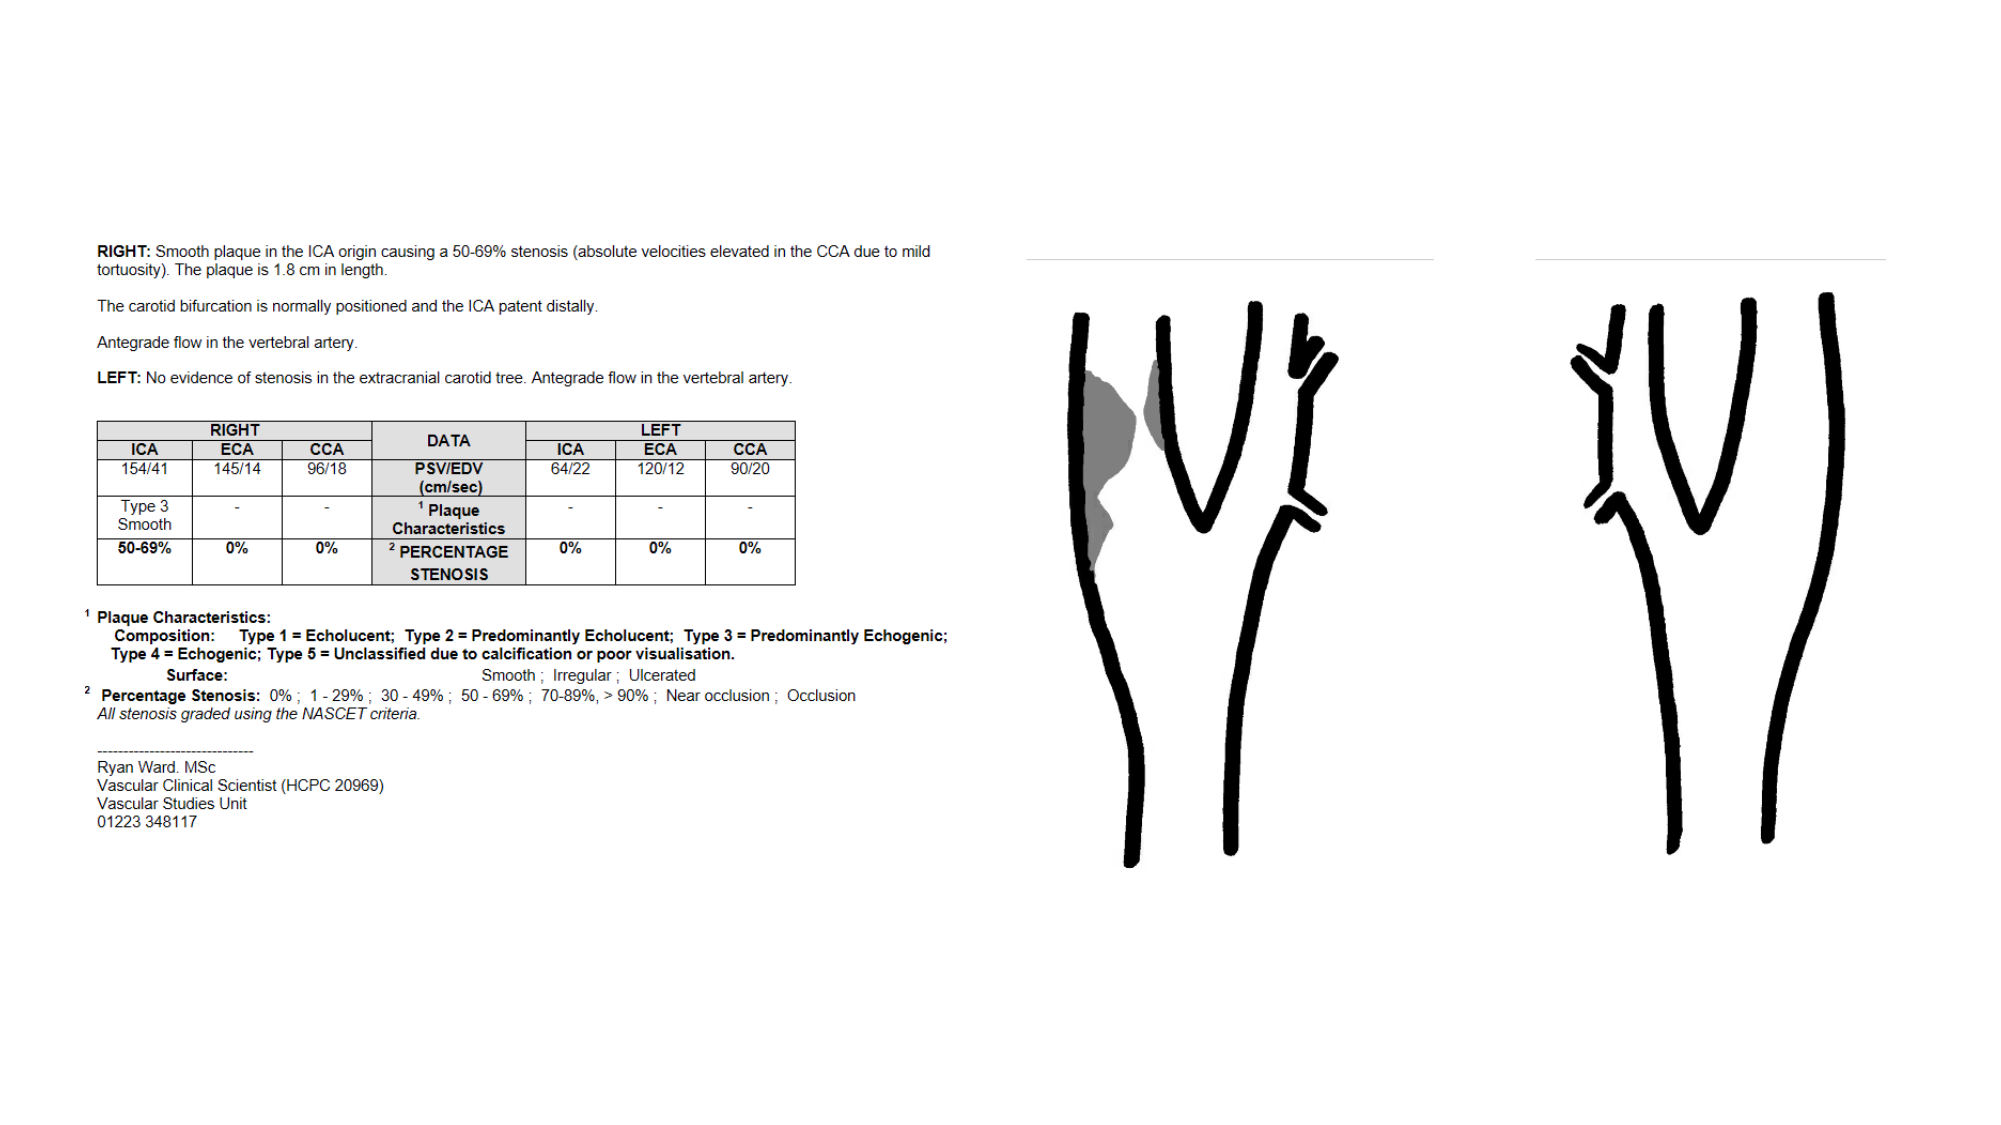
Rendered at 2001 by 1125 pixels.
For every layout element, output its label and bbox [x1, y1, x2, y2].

picture [85, 242, 1886, 883]
